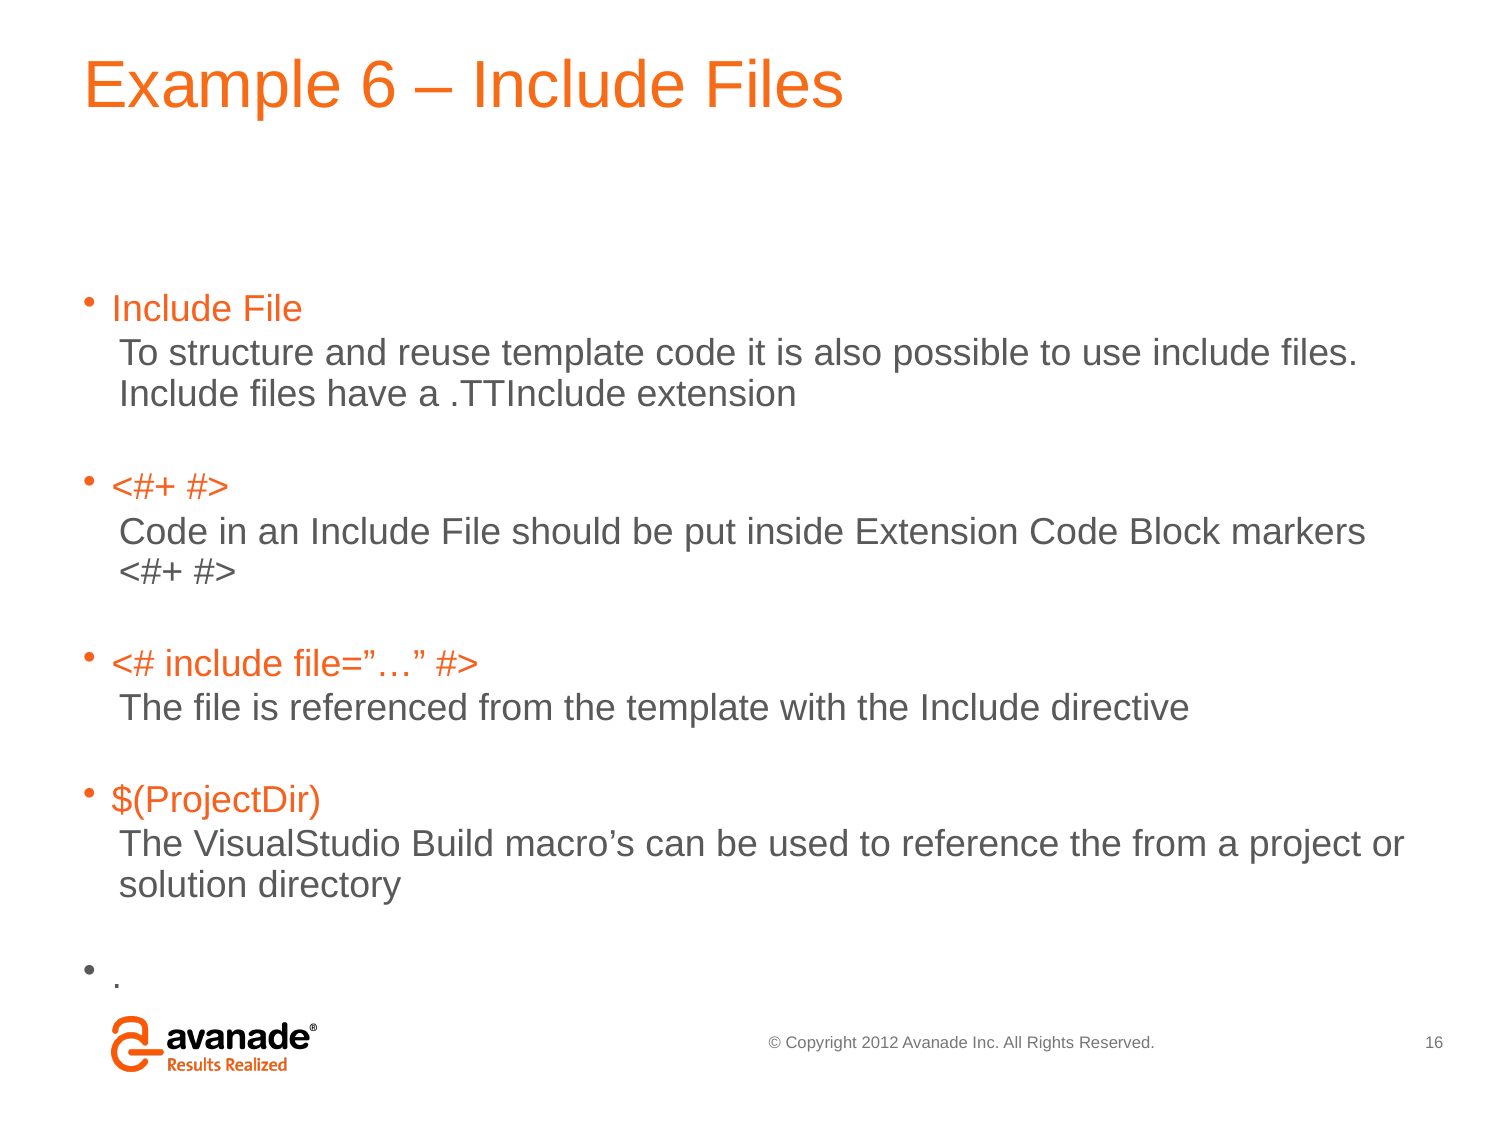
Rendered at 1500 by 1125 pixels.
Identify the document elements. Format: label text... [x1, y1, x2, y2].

list Include File To structure and reuse template code it is also possible to use include files. Include files have a .TTInclude extension <#+ #> Code in an Include File should be put inside Extension Code Block markers <#+ #> <# include file=”…” #> The file is referenced from the template with the Include directive $(ProjectDir) The VisualStudio Build macro’s can be used to reference the from a project or solution directory . [82, 239, 1419, 966]
title Example 6 – Include Files [82, 49, 1419, 200]
slide_number 16 [1424, 1033, 1500, 1058]
picture [111, 1016, 317, 1072]
